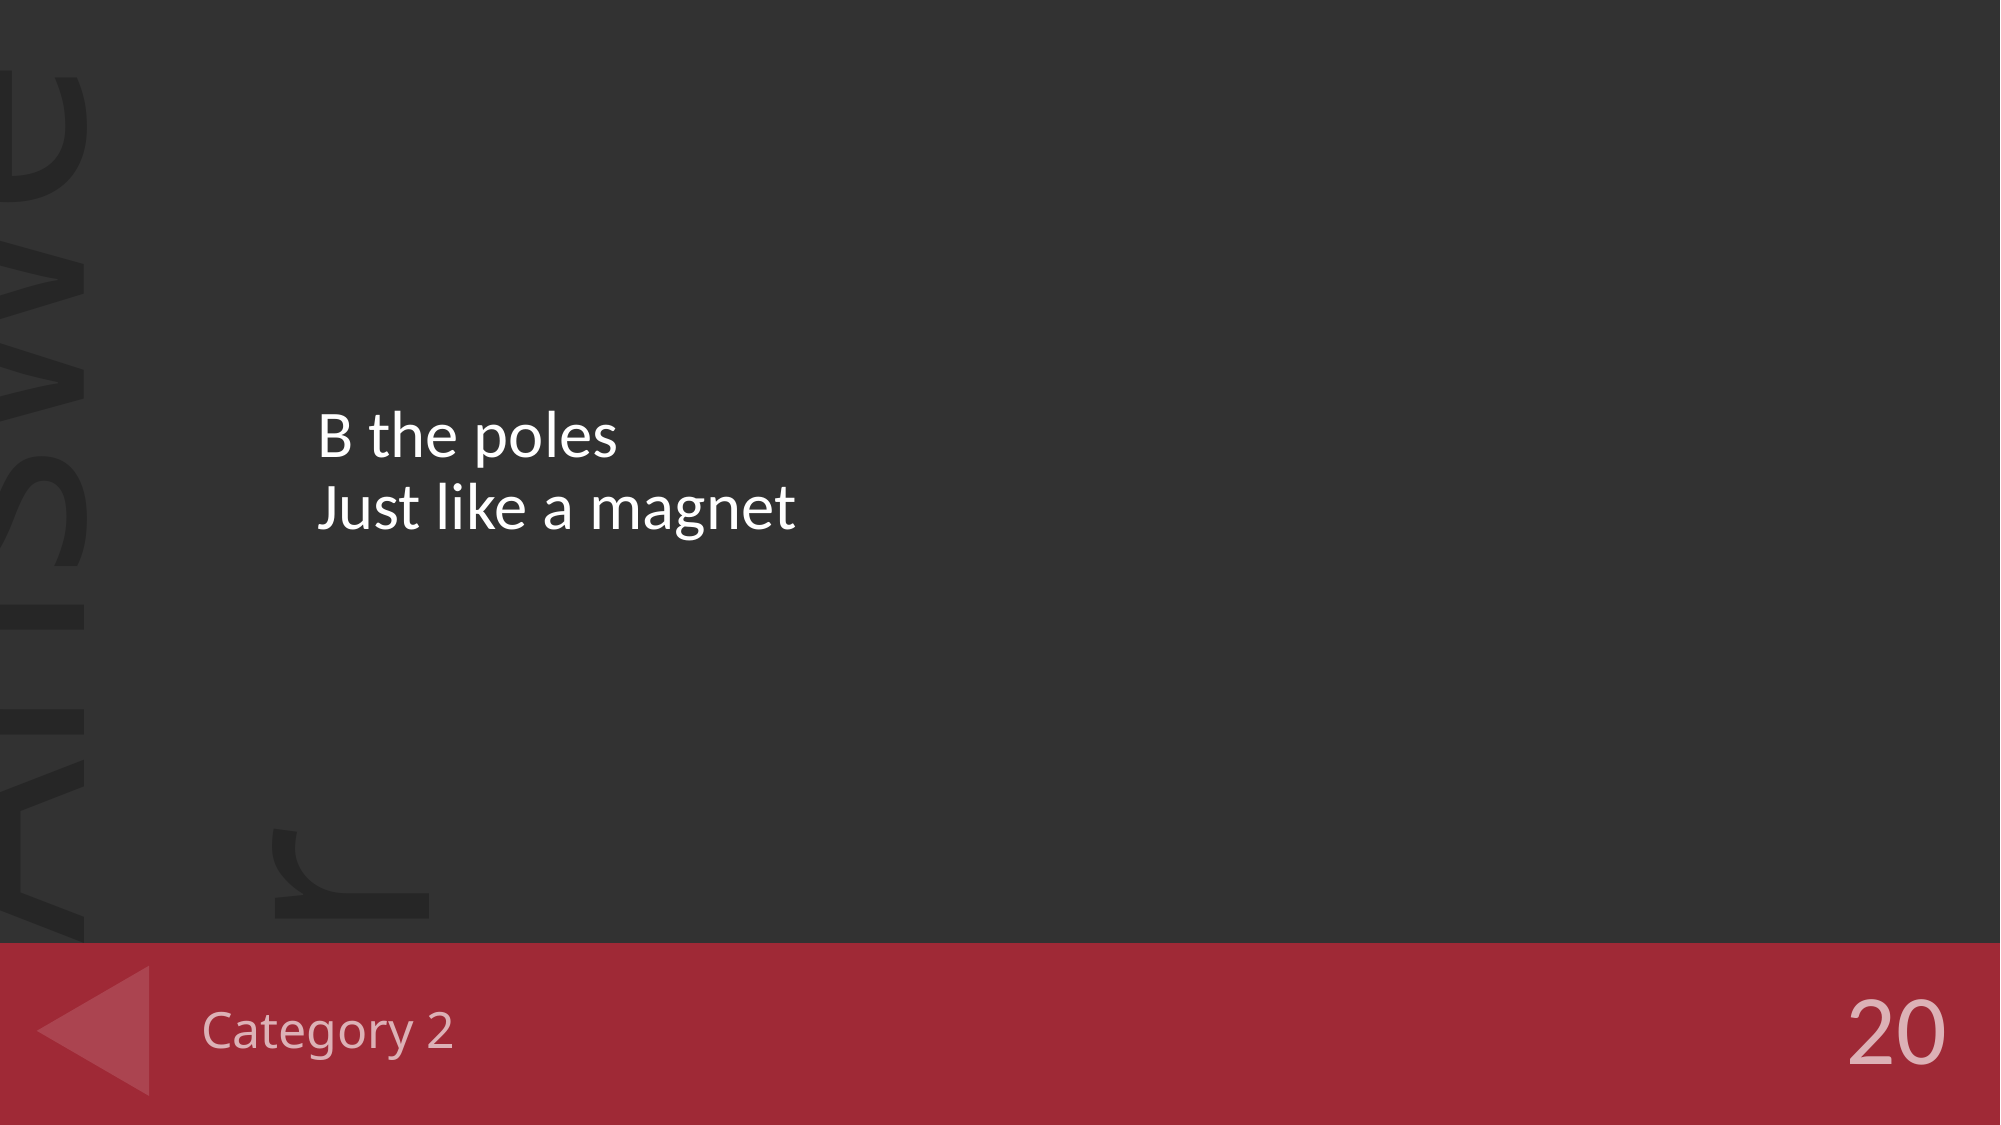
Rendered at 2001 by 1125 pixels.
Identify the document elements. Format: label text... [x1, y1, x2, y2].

list B the poles Just like a magnet [302, 307, 1760, 636]
title Category 2 [185, 967, 1494, 1097]
list 20 [1494, 967, 1963, 1097]
